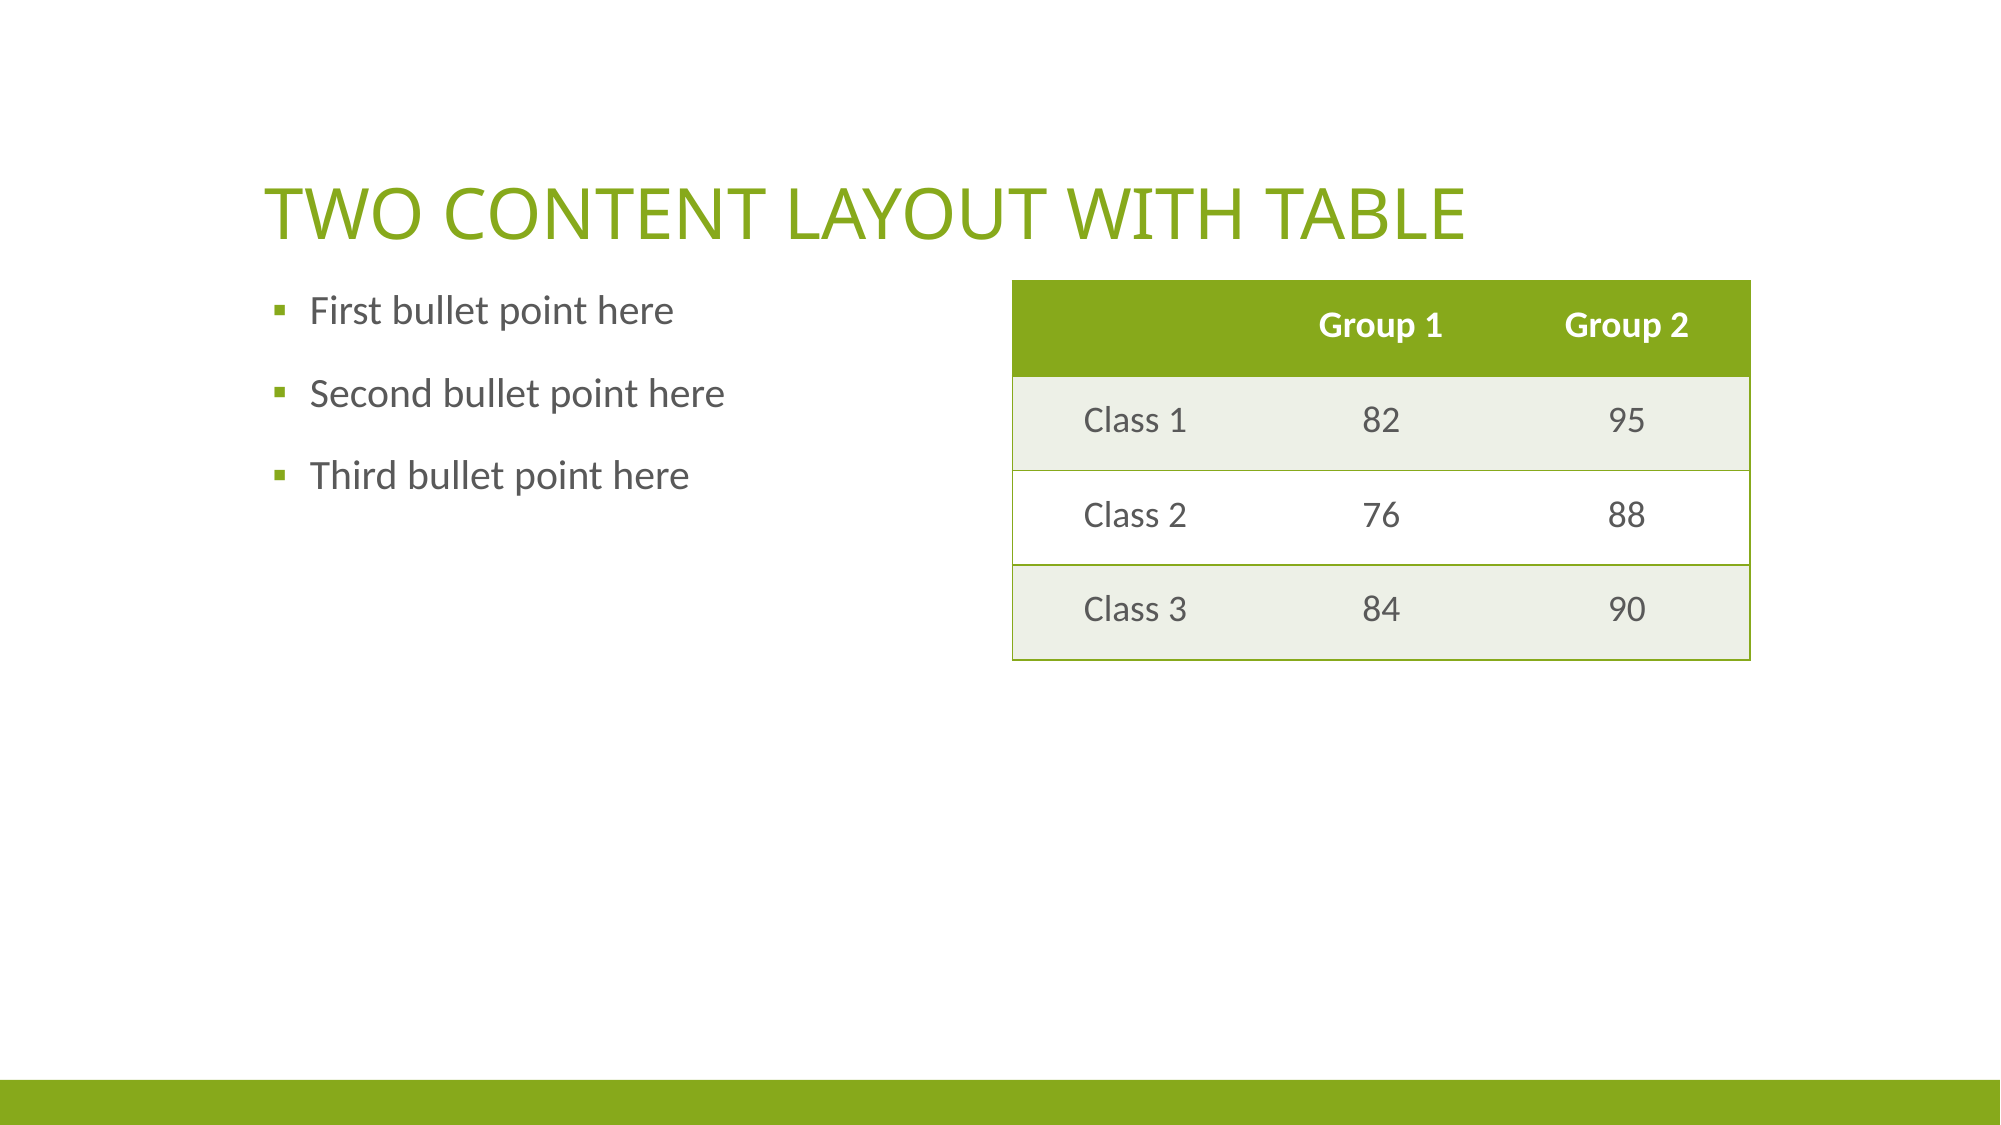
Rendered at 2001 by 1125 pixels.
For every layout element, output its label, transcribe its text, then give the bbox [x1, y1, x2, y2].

table_header [1013, 282, 1258, 375]
table_cell 82 [1258, 377, 1504, 470]
table_header Group 1 [1258, 282, 1504, 375]
table_cell Class 2 [1013, 471, 1258, 564]
table_header Group 2 [1504, 282, 1749, 375]
table_cell Class 1 [1013, 377, 1258, 470]
table_cell 84 [1258, 566, 1504, 659]
table_cell 76 [1258, 471, 1504, 564]
title Two content layout with table [249, 75, 1750, 263]
table_cell 95 [1504, 377, 1749, 470]
list First bullet point here Second bullet point here Third bullet point here [249, 281, 988, 1014]
table_cell Class 3 [1013, 566, 1258, 659]
table_cell 90 [1504, 566, 1749, 659]
table_cell 88 [1504, 471, 1749, 564]
